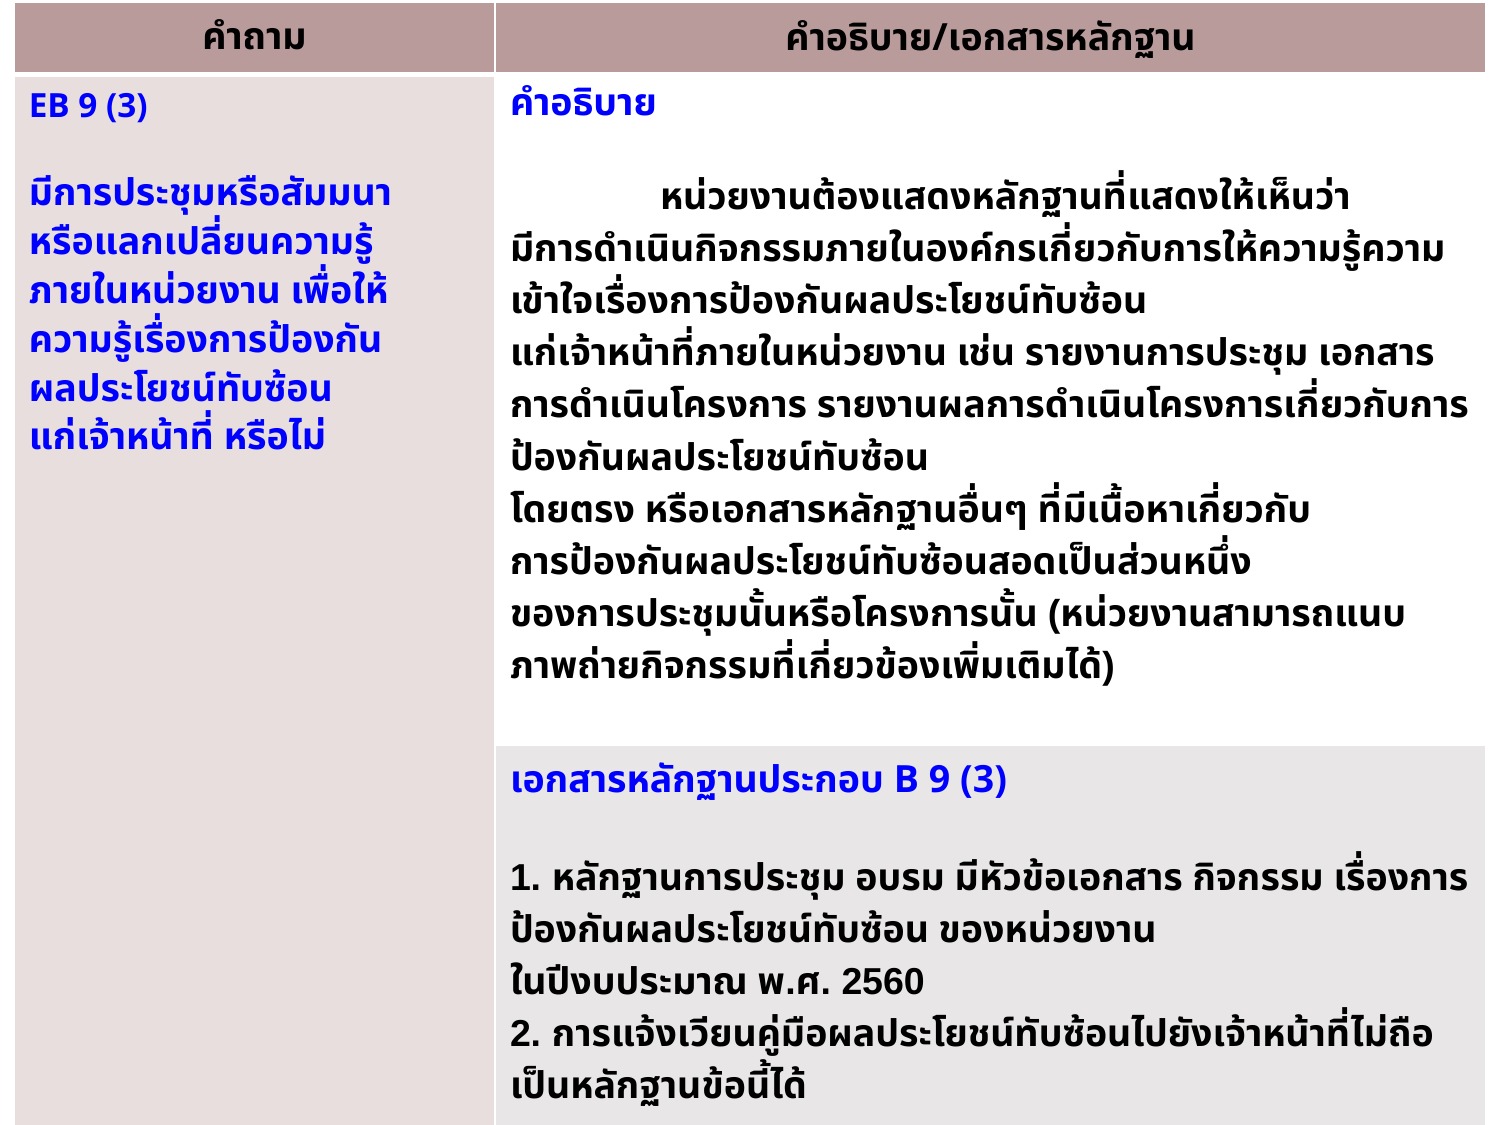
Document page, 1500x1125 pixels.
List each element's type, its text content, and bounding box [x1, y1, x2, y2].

table_cell คำอธิบาย หน่วยงานต้องแสดงหลักฐานที่แสดงให้เห็นว่า มีการดำเนินกิจกรรมภายในองค์กรเกี่ยวกับการให้ความรู้ความเข้าใจเรื่องการป้องกันผลประโยชน์ทับซ้อน แก่เจ้าหน้าที่ภายในหน่วยงาน เช่น รายงานการประชุม เอกสารการดำเนินโครงการ รายงานผลการดำเนินโครงการเกี่ยวกับการป้องกันผลประโยชน์ทับซ้อน โดยตรง หรือเอกสารหลักฐานอื่นๆ ที่มีเนื้อหาเกี่ยวกับ การป้องกันผลประโยชน์ทับซ้อนสอดเป็นส่วนหนึ่ง ของการประชุมนั้นหรือโครงการนั้น (หน่วยงานสามารถแนบภาพถ่ายกิจกรรมที่เกี่ยวข้องเพิ่มเติมได้) [496, 77, 1485, 744]
table_cell EB 9 (3) มีการประชุมหรือสัมมนา หรือแลกเปลี่ยนความรู้ ภายในหน่วยงาน เพื่อให้ ความรู้เรื่องการป้องกัน ผลประโยชน์ทับซ้อน แก่เจ้าหน้าที่ หรือไม่ [15, 77, 494, 1125]
table_cell เอกสารหลักฐานประกอบ B 9 (3) 1. หลักฐานการประชุม อบรม มีหัวข้อเอกสาร กิจกรรม เรื่องการป้องกันผลประโยชน์ทับซ้อน ของหน่วยงาน ในปีงบประมาณ พ.ศ. 2560 2. การแจ้งเวียนคู่มือผลประโยชน์ทับซ้อนไปยังเจ้าหน้าที่ไม่ถือเป็นหลักฐานข้อนี้ได้ [496, 746, 1485, 1125]
table_header คำถาม [15, 3, 494, 72]
table_header คำอธิบาย/เอกสารหลักฐาน [496, 3, 1485, 72]
